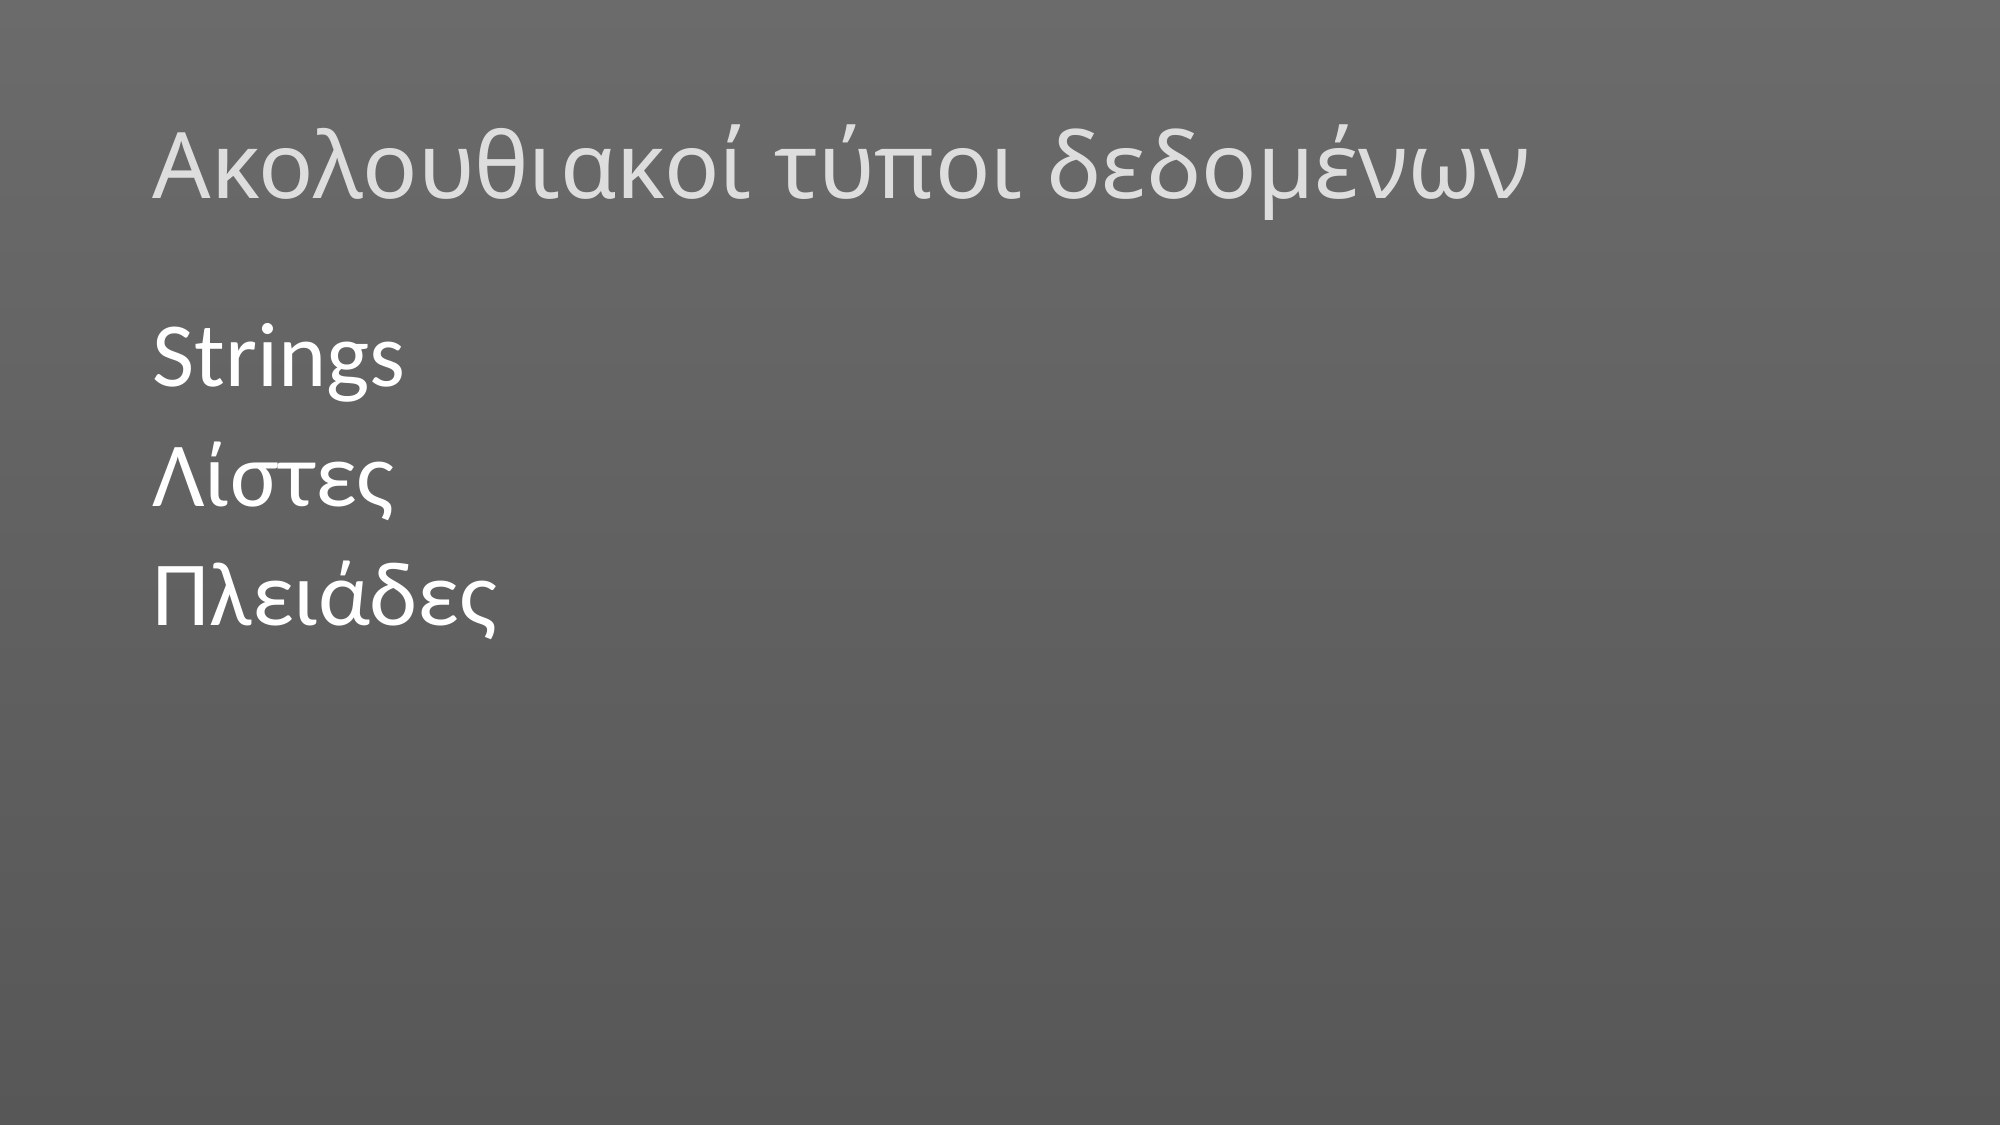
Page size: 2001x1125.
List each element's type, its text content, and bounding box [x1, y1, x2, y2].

list Strings Λίστες Πλειάδες [137, 299, 1863, 1014]
title Ακολουθιακοί τύποι δεδομένων [137, 59, 1863, 278]
